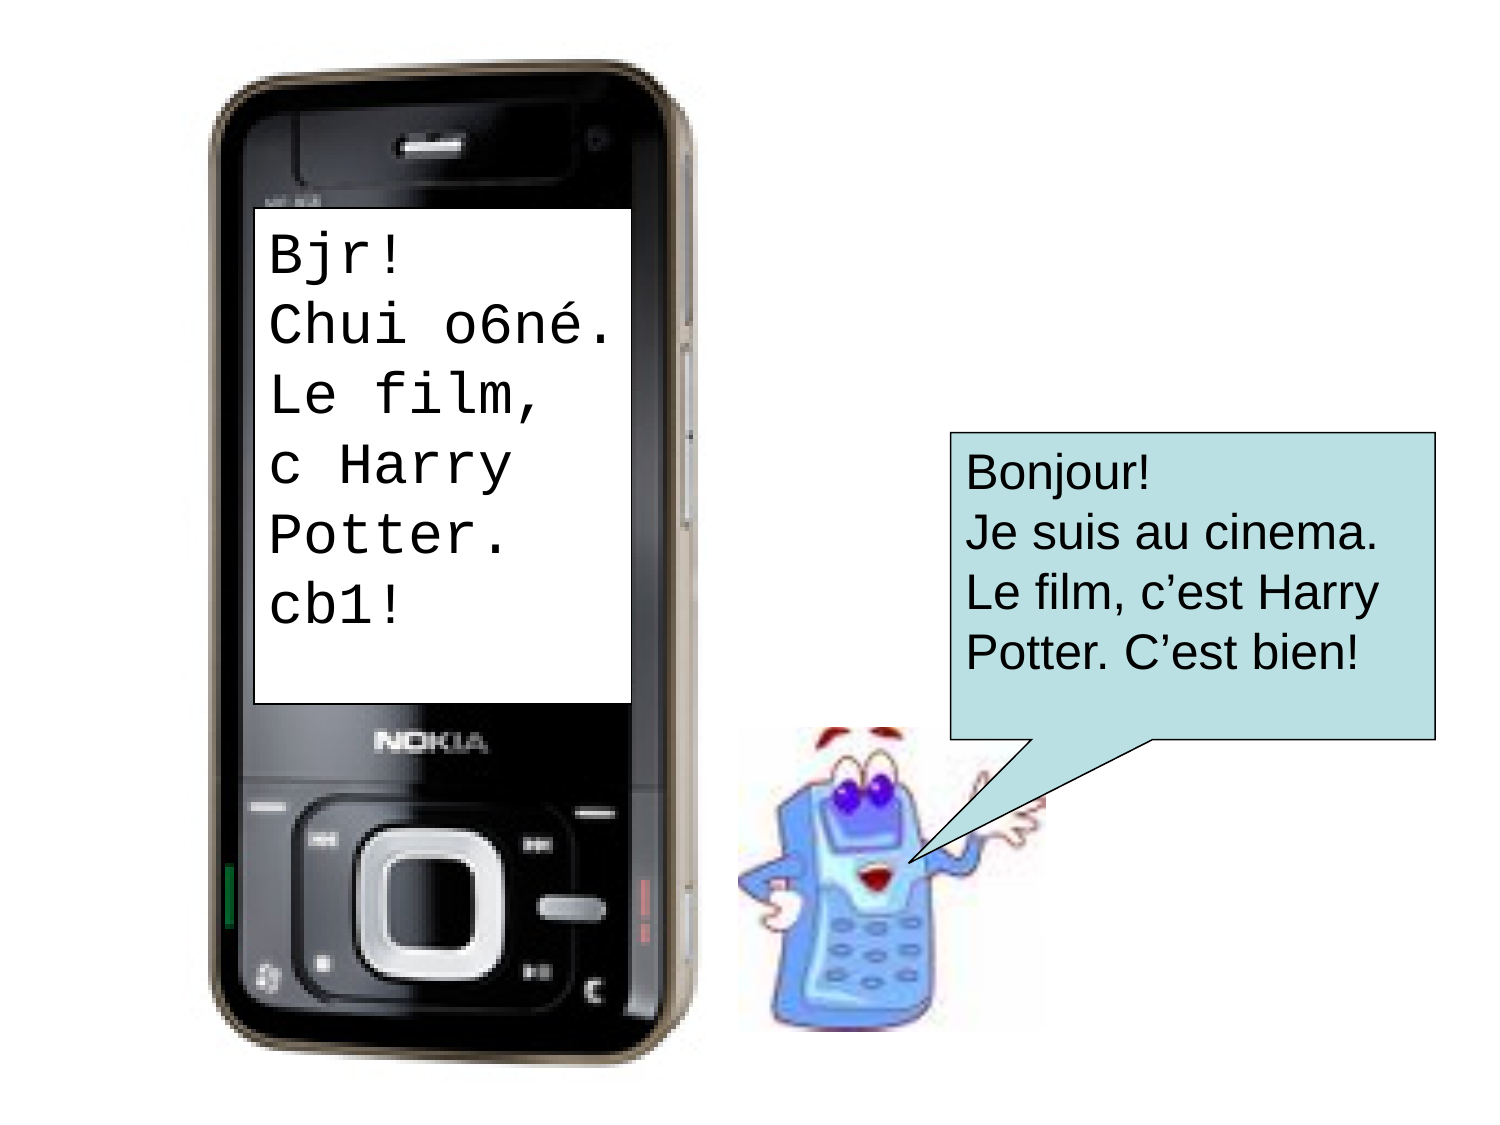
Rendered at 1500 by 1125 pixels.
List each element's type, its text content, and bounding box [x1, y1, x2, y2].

picture [111, 42, 1046, 1083]
text_box Bonjour! Je suis au cinema. Le film, c’est Harry Potter. C’est bien! [950, 432, 1436, 792]
